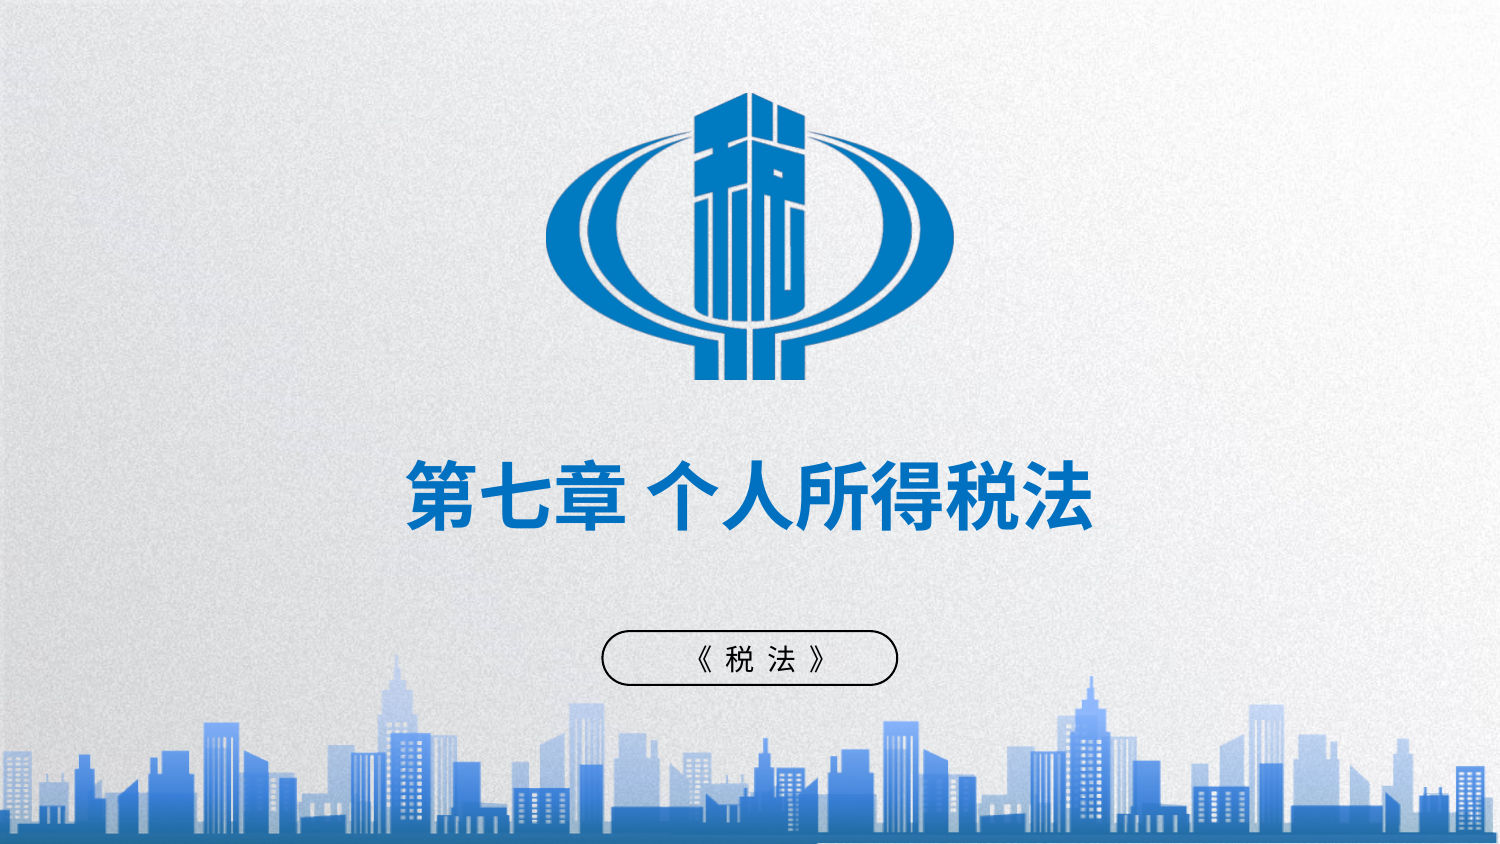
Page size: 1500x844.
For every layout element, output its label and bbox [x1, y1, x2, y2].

text_box [602, 630, 898, 686]
picture [0, 0, 1500, 844]
